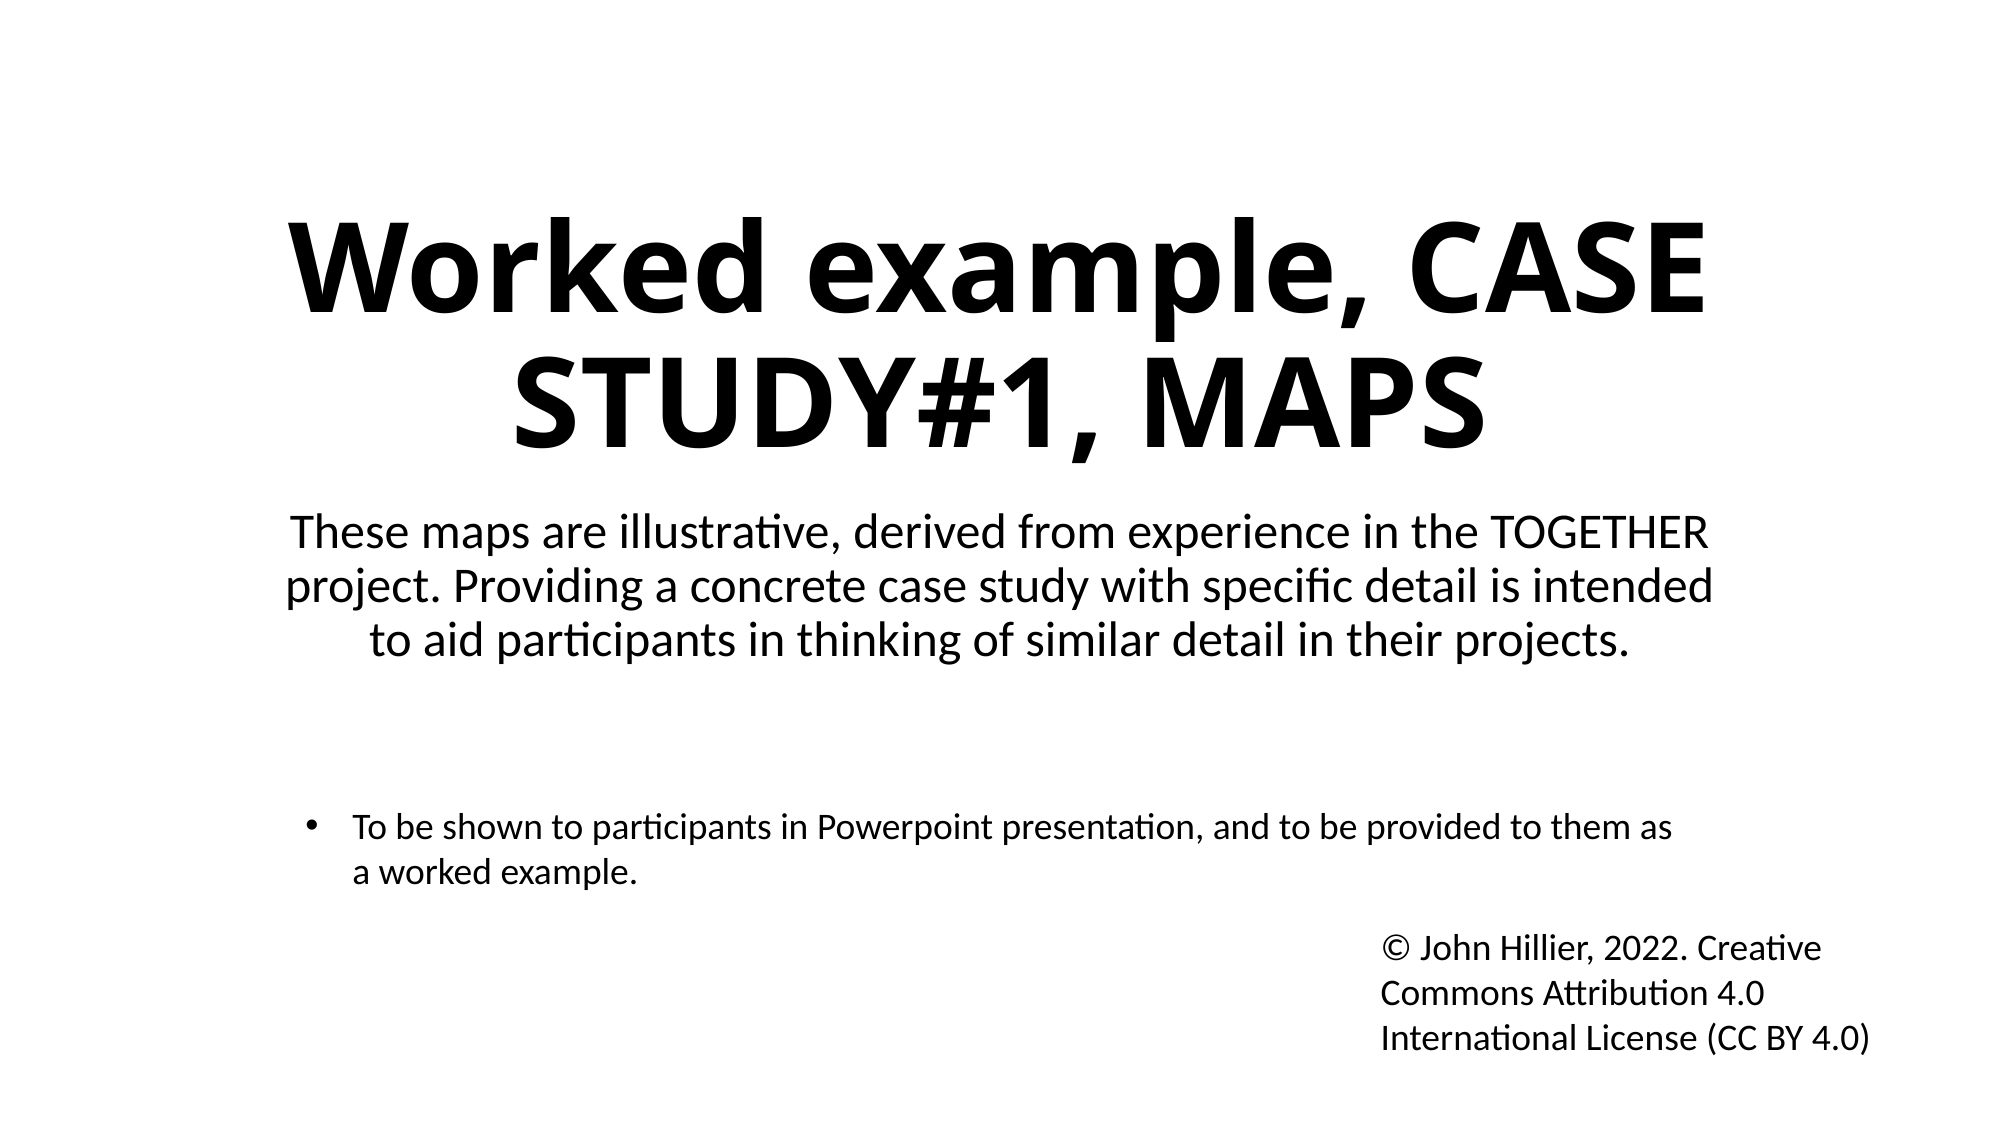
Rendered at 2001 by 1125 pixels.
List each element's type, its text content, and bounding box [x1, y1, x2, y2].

subtitle These maps are illustrative, derived from experience in the TOGETHER project. Providing a concrete case study with specific detail is intended to aid participants in thinking of similar detail in their projects. [249, 497, 1750, 687]
text_box © John Hillier, 2022. Creative Commons Attribution 4.0 International License (CC BY 4.0) [1365, 915, 1928, 1066]
title Worked example, CASE STUDY#1, MAPS [249, 90, 1750, 483]
text_box To be shown to participants in Powerpoint presentation, and to be provided to them as a worked example. [290, 794, 1715, 900]
